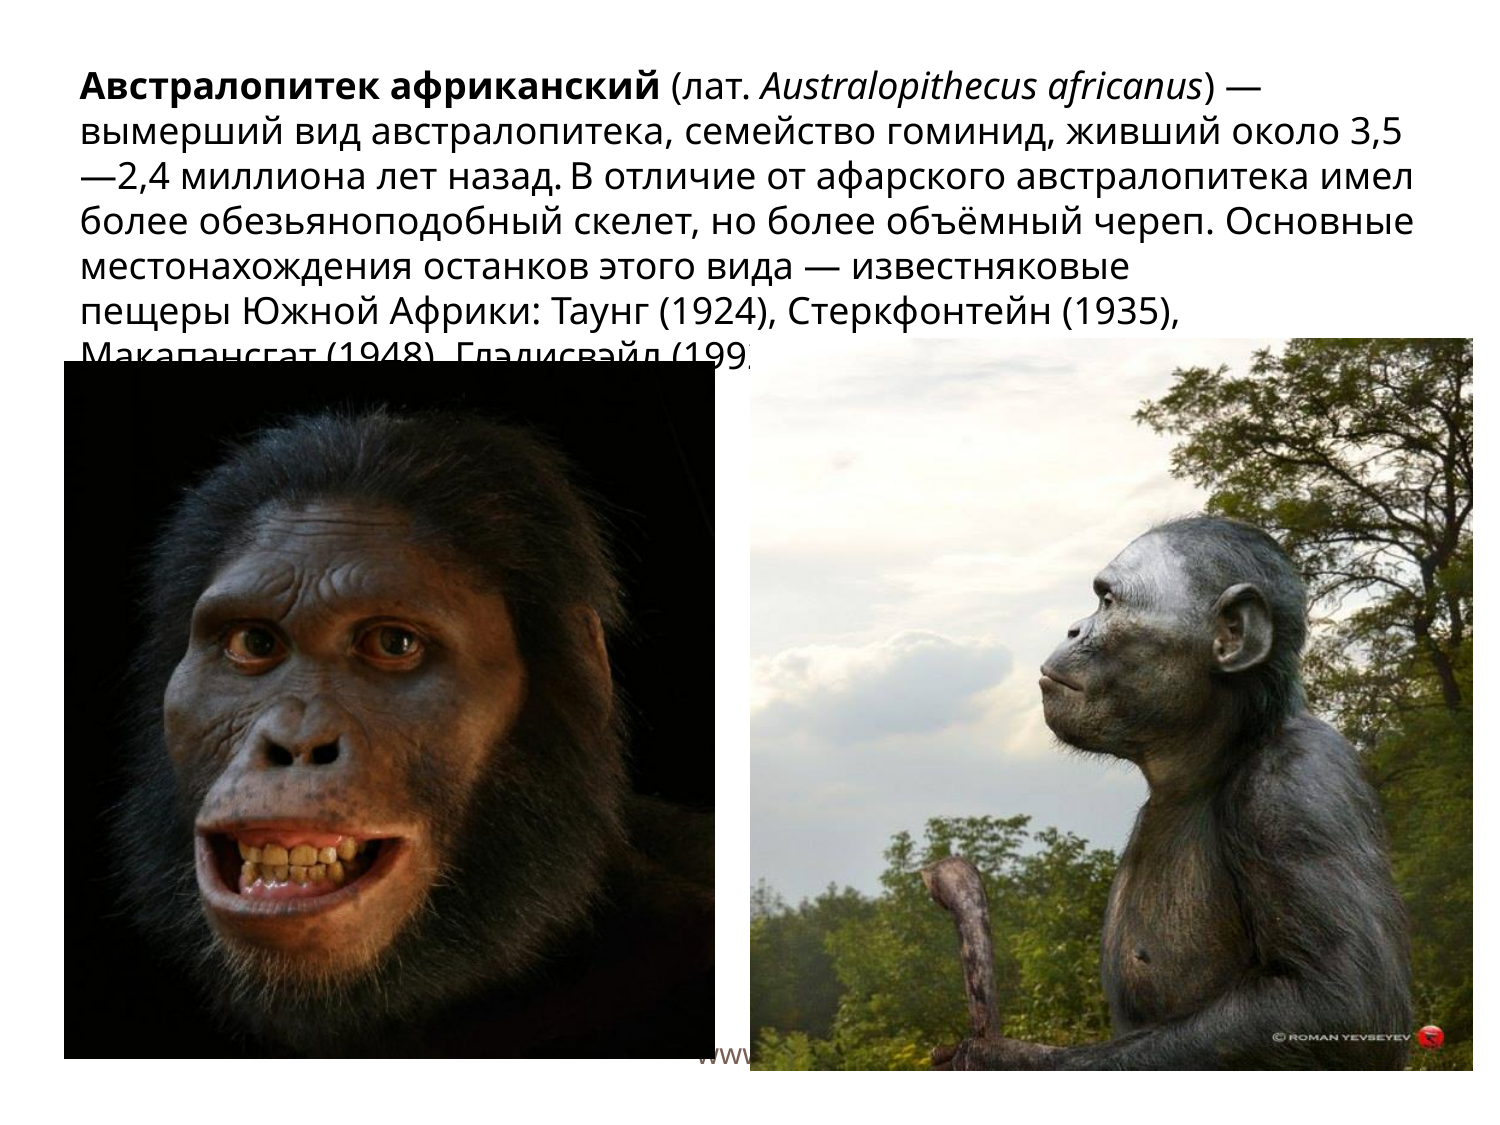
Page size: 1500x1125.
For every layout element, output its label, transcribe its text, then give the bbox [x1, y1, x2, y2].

picture [64, 361, 715, 1059]
text_box Австралопитек африканский (лат. Australopithecus africanus) — вымерший вид австралопитека, семейство гоминид, живший около 3,5—2,4 миллиона лет назад. В отличие от афарского австралопитека имел более обезьяноподобный скелет, но более объёмный череп. Основные местонахождения останков этого вида — известняковые пещеры Южной Африки: Таунг (1924), Стеркфонтейн (1935), Макапансгат (1948), Глэдисвэйл (1992). [64, 54, 1436, 385]
footer www.sliderpoint.org [99, 1024, 990, 1085]
picture [749, 337, 1473, 1071]
